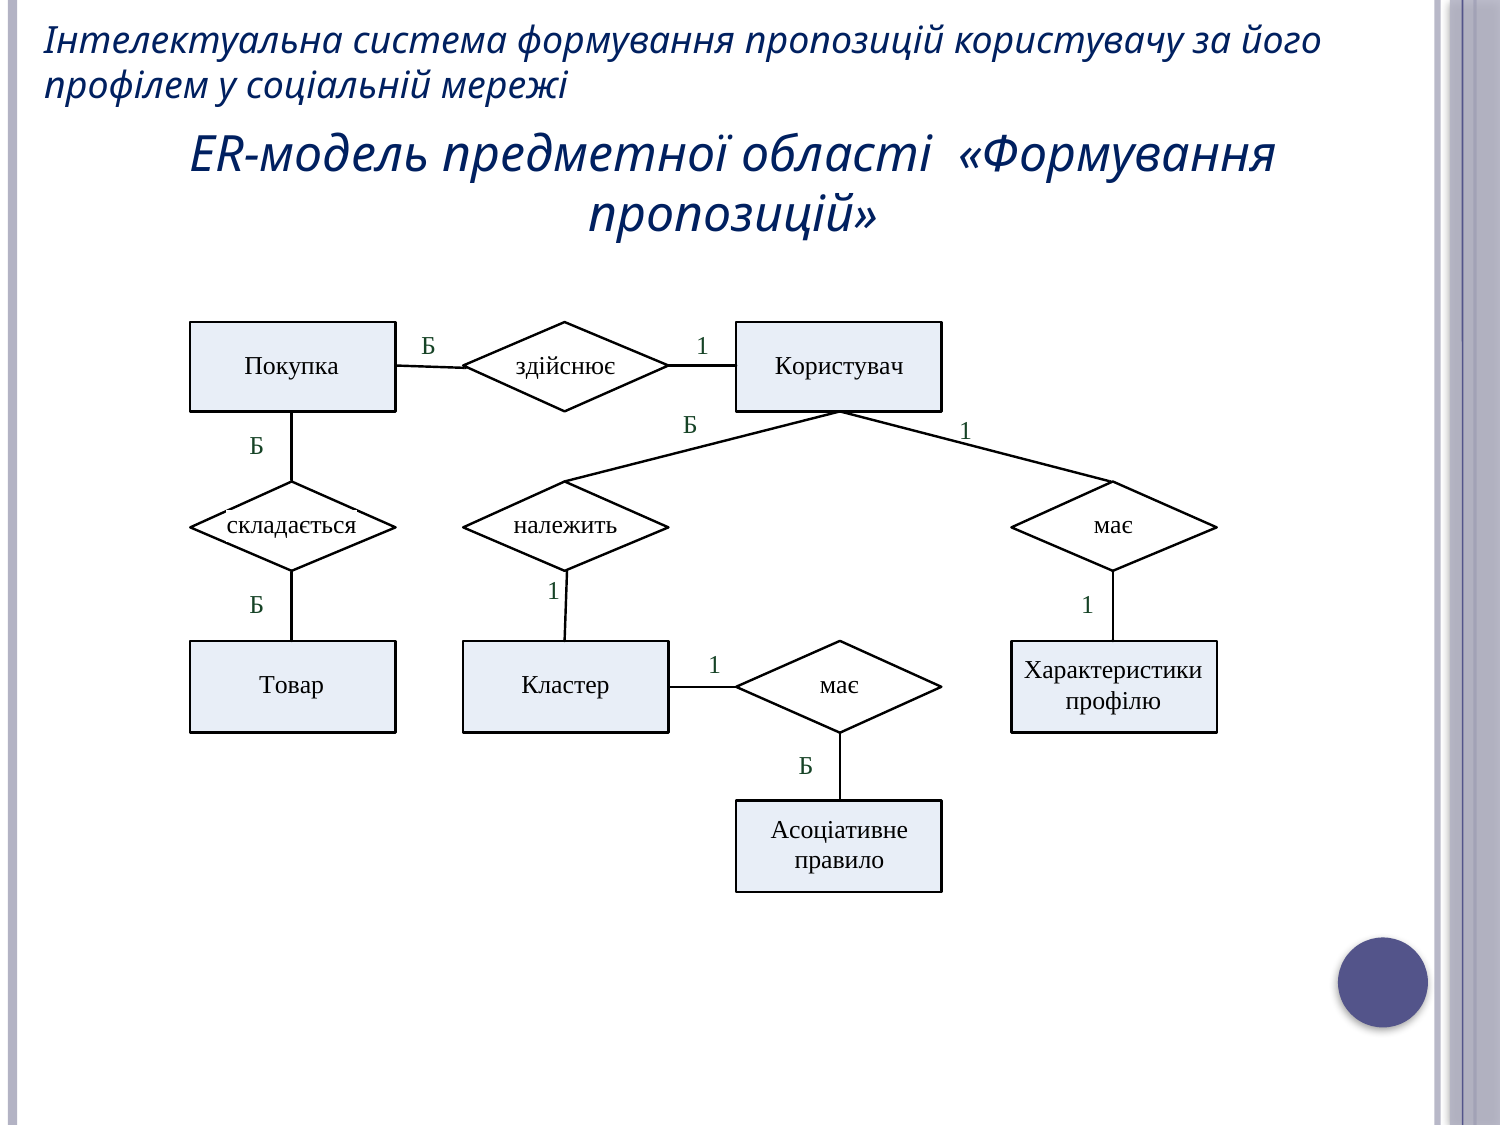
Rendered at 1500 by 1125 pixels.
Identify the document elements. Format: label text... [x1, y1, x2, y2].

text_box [182, 314, 1223, 899]
text_box ER-модель предметної області «Формування пропозицій» [42, 113, 1425, 249]
text_box Інтелектуальна система формування пропозицій користувачу за його профілем у соціальній мережі [29, 41, 1459, 114]
